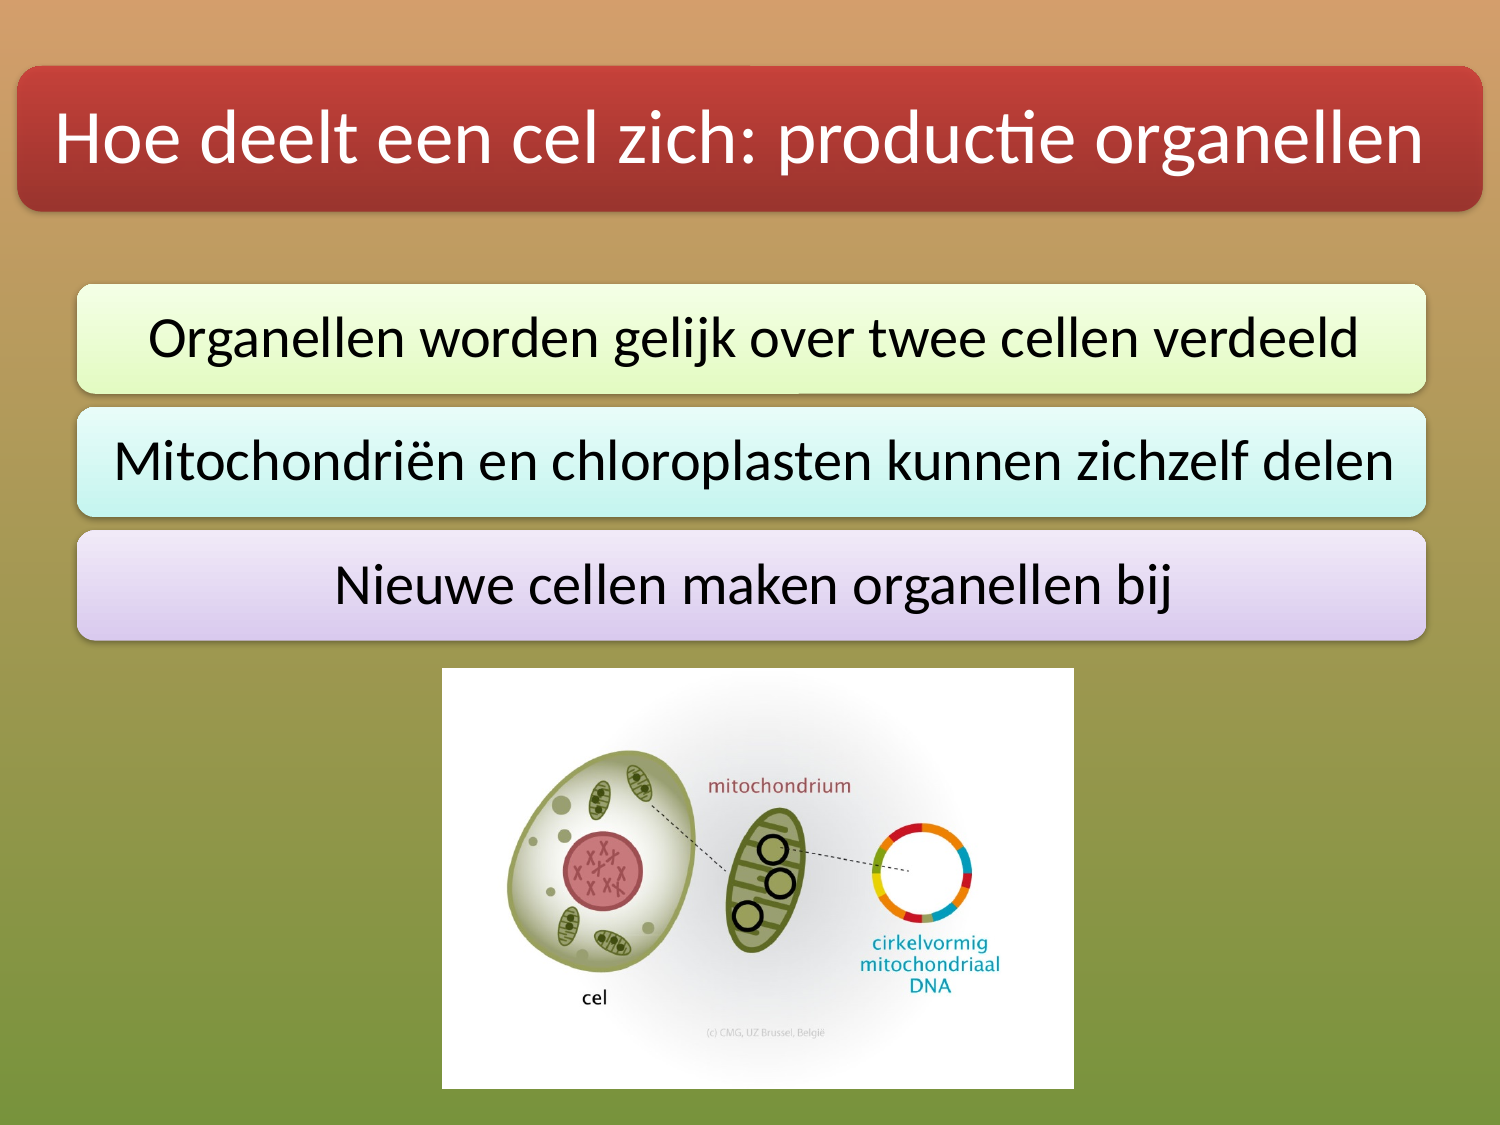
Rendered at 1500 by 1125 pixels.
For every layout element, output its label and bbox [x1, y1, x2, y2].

text_box [17, 44, 1483, 233]
list [76, 231, 1427, 693]
picture [442, 668, 1074, 1089]
